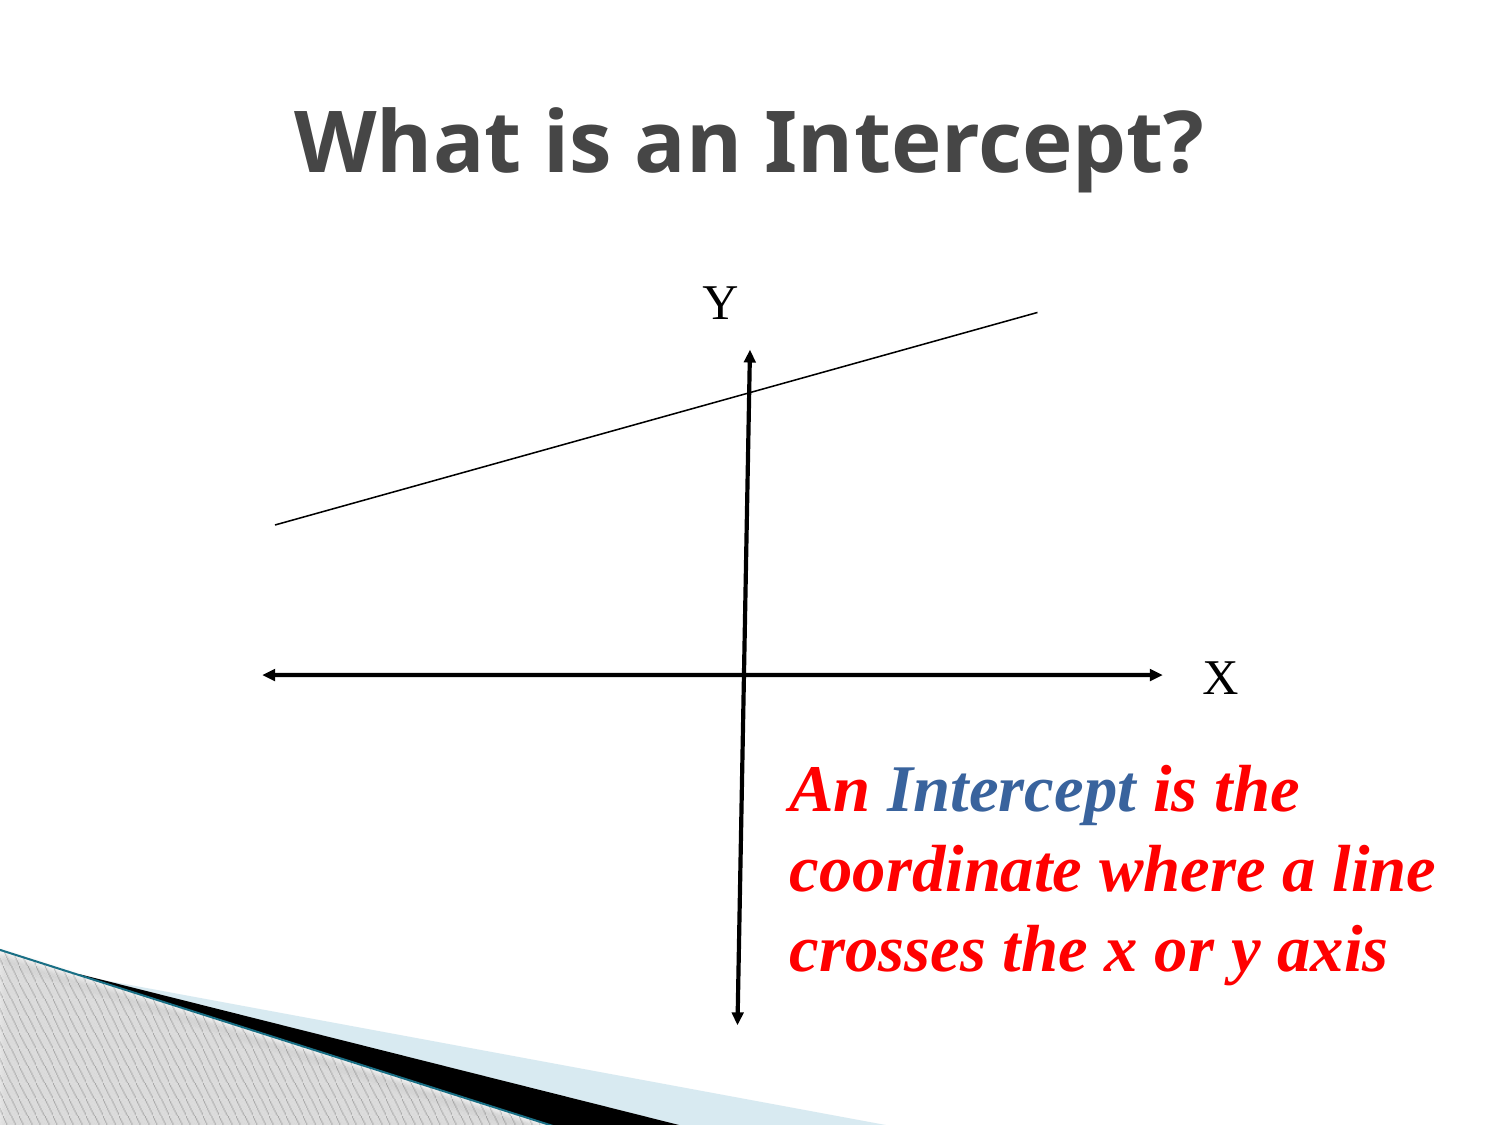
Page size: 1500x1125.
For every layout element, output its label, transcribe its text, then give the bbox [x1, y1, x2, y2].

text_box An Intercept is the coordinate where a line crosses the x or y axis [774, 737, 1463, 993]
text_box [731, 676, 745, 1025]
title What is an Intercept? [75, 45, 1425, 233]
text_box [262, 668, 1163, 682]
text_box X [1187, 637, 1254, 713]
text_box Y [687, 262, 750, 338]
text_box [743, 349, 756, 674]
